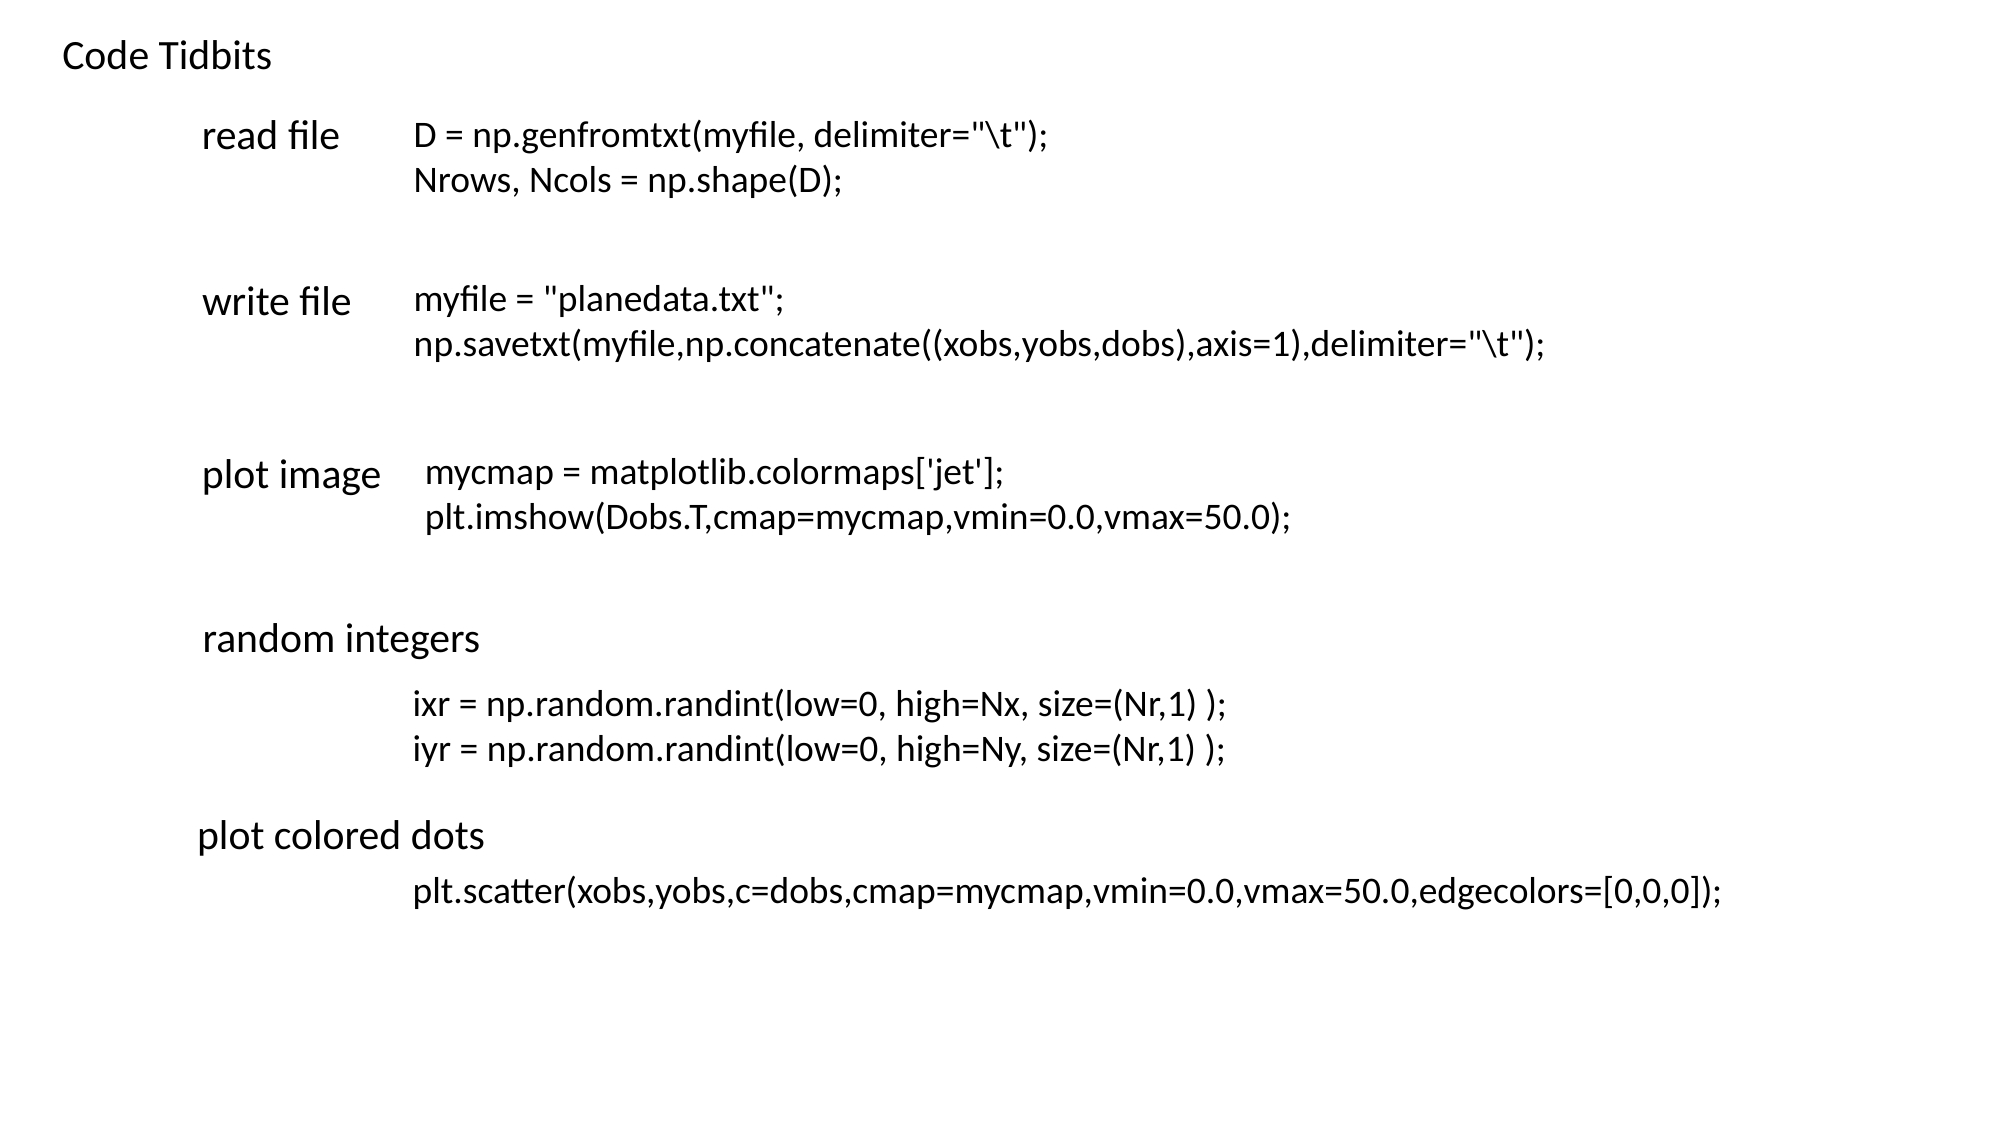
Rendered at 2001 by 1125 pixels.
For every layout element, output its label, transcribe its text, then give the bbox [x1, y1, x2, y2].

text_box plt.scatter(xobs,yobs,c=dobs,cmap=mycmap,vmin=0.0,vmax=50.0,edgecolors=[0,0,0]); [397, 858, 1776, 919]
text_box write file [187, 266, 367, 332]
text_box myfile = "planedata.txt"; np.savetxt(myfile,np.concatenate((xobs,yobs,dobs),axis=1),delimiter="\t"); [399, 266, 1693, 372]
text_box ixr = np.random.randint(low=0, high=Nx, size=(Nr,1) ); iyr = np.random.randint(low=0, high=Ny, size=(Nr,1) ); [397, 671, 1399, 777]
text_box Code Tidbits [47, 20, 288, 85]
text_box mycmap = matplotlib.colormaps['jet']; plt.imshow(Dobs.T,cmap=mycmap,vmin=0.0,vmax=50.0); [410, 439, 1411, 545]
text_box plot colored dots [182, 800, 501, 866]
text_box plot image [187, 439, 397, 505]
text_box random integers [187, 603, 496, 669]
text_box read file [187, 100, 356, 165]
text_box D = np.genfromtxt(myfile, delimiter="\t"); Nrows, Ncols = np.shape(D); [399, 102, 1400, 207]
